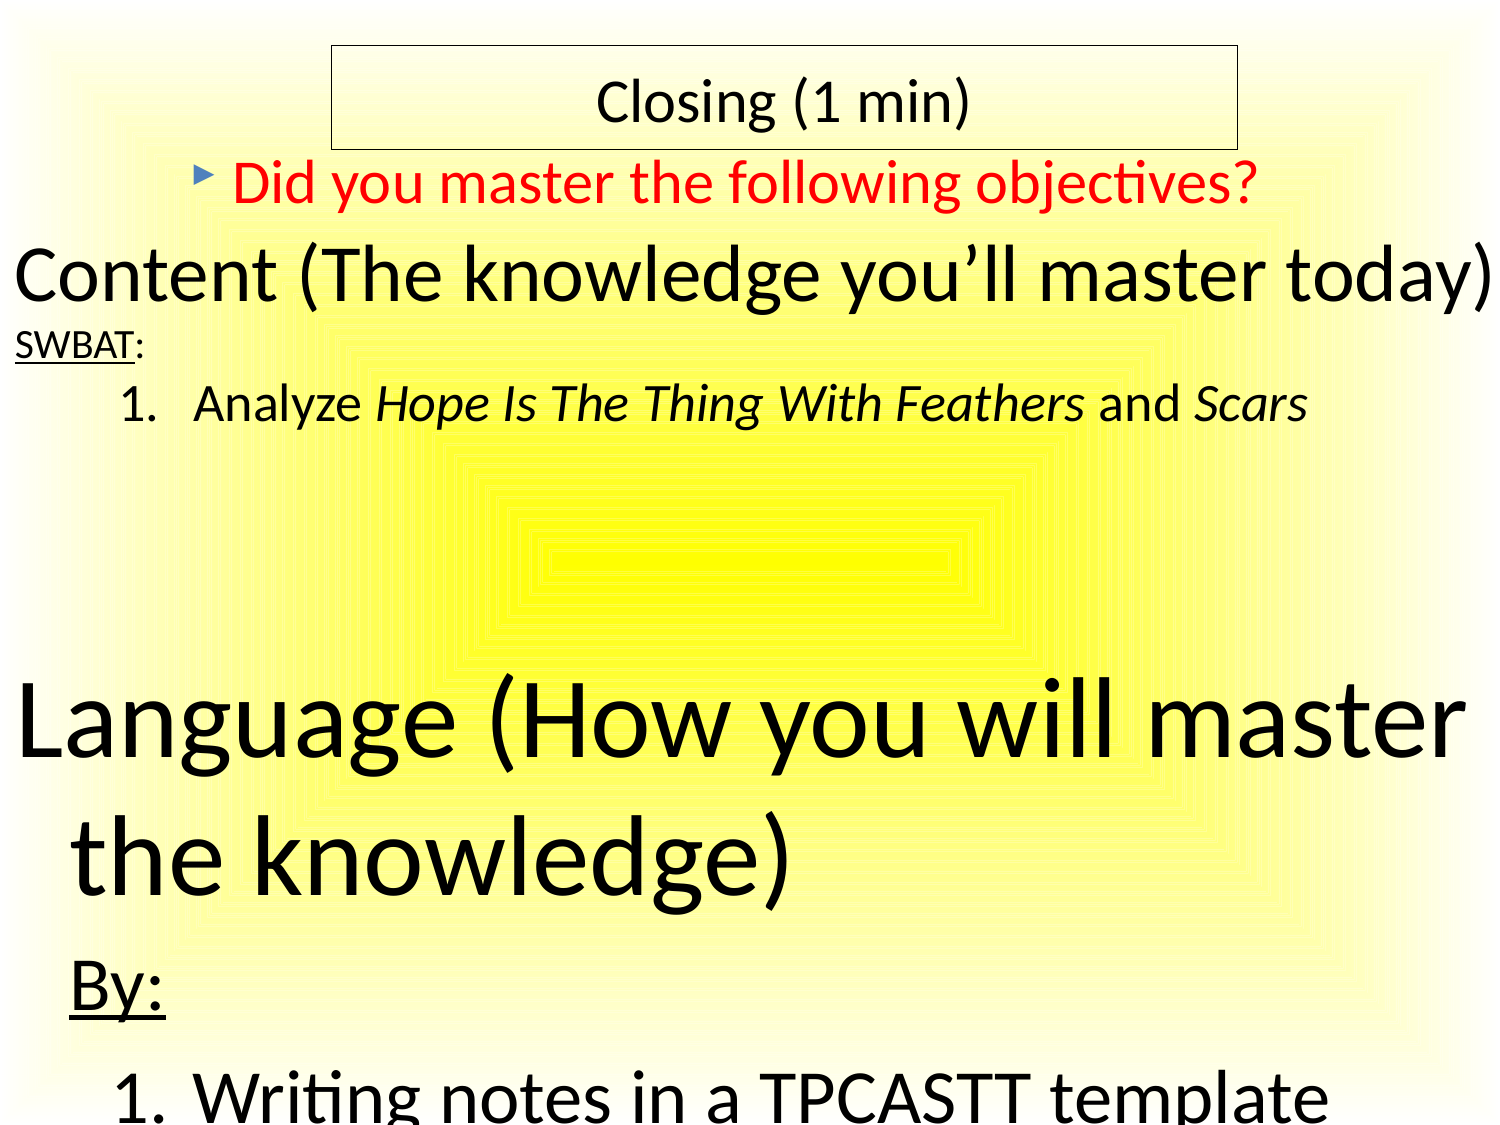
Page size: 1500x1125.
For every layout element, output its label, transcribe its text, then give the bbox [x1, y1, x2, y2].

text_box Content (The knowledge you’ll master today) SWBAT: Analyze Hope Is The Thing With Feathers and Scars [0, 212, 1500, 565]
text_box Did you master the following objectives? [0, 134, 1434, 212]
text_box Language (How you will master the knowledge) By: Writing notes in a TPCASTT template [0, 575, 1500, 1125]
title Closing (1 min) [331, 45, 1238, 134]
